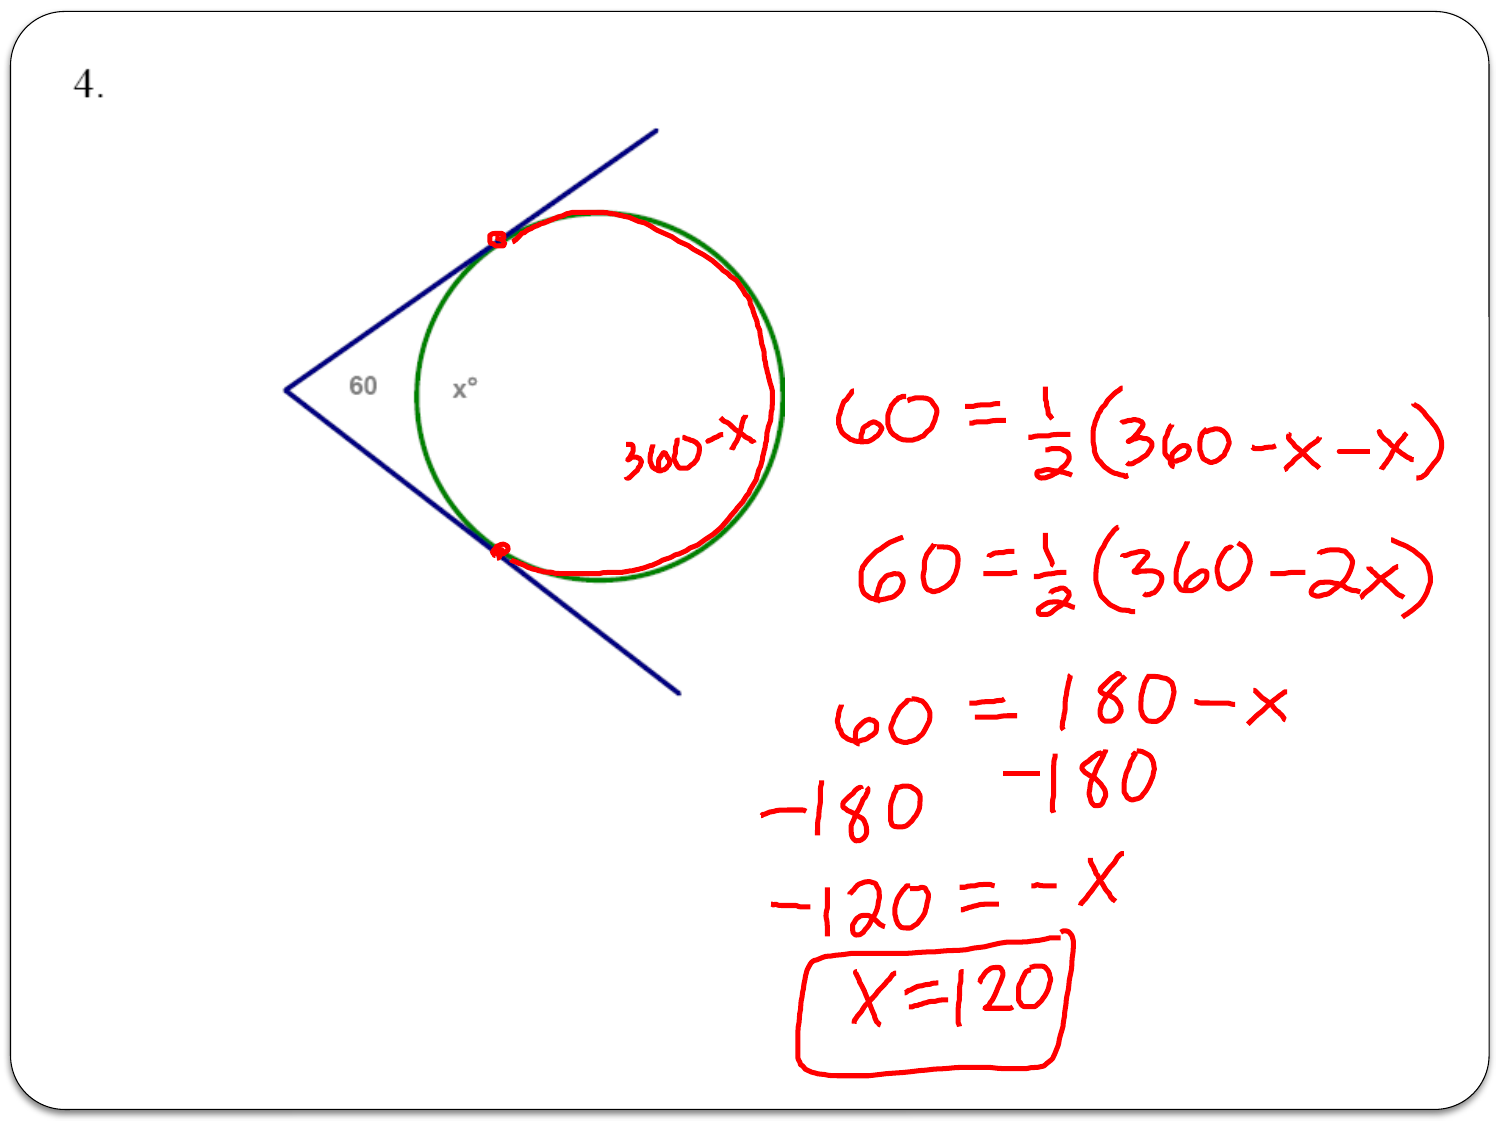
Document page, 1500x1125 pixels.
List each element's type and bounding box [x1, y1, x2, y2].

text_box [1028, 433, 1071, 439]
text_box [1252, 445, 1277, 450]
text_box [1396, 446, 1414, 461]
picture [49, 49, 785, 705]
text_box [922, 544, 959, 593]
text_box [1175, 541, 1208, 592]
text_box [1164, 424, 1191, 468]
text_box [887, 395, 938, 441]
text_box [1310, 549, 1361, 597]
text_box [1044, 532, 1055, 566]
text_box [1037, 587, 1075, 616]
text_box [1121, 550, 1163, 596]
text_box [1380, 432, 1408, 470]
text_box [1095, 526, 1136, 613]
text_box [1033, 571, 1067, 578]
text_box [1092, 387, 1129, 478]
text_box [760, 673, 1288, 1076]
text_box [1360, 567, 1395, 599]
text_box [1036, 447, 1073, 479]
text_box [1199, 428, 1230, 464]
text_box [1391, 539, 1432, 618]
text_box [1368, 566, 1381, 579]
text_box [837, 390, 883, 445]
text_box [1120, 418, 1153, 465]
text_box [1216, 542, 1252, 590]
text_box [988, 550, 1015, 557]
text_box [1270, 571, 1306, 575]
text_box [965, 402, 1001, 408]
text_box [1284, 437, 1321, 471]
text_box [983, 571, 1018, 575]
text_box [1412, 403, 1443, 479]
text_box [1287, 433, 1303, 453]
text_box [1378, 430, 1396, 448]
text_box [860, 536, 904, 572]
text_box [1044, 386, 1053, 420]
text_box [969, 419, 1006, 424]
text_box [860, 571, 904, 603]
text_box [1382, 580, 1399, 596]
text_box [1303, 452, 1320, 469]
